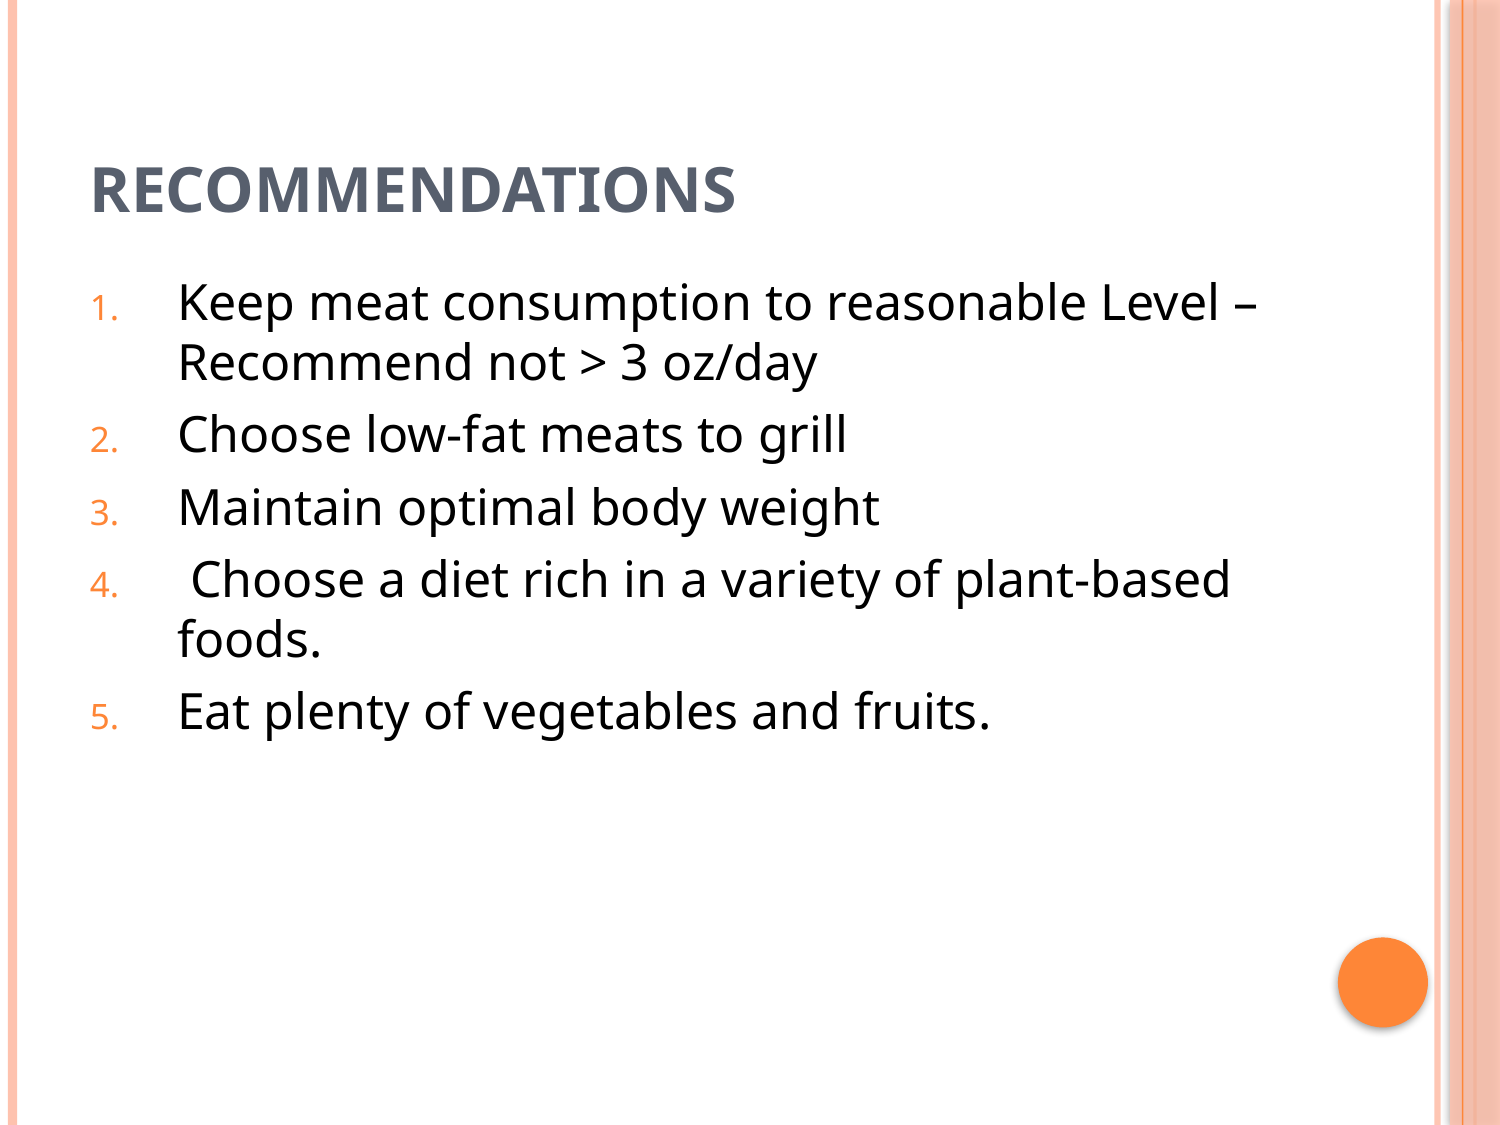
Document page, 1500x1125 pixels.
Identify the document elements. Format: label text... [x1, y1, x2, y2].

list Keep meat consumption to reasonable Level – Recommend not > 3 oz/day Choose low-fat meats to grill Maintain optimal body weight Choose a diet rich in a variety of plant-based foods. Eat plenty of vegetables and fruits. [75, 262, 1300, 1062]
title Recommendations [75, 45, 1300, 233]
